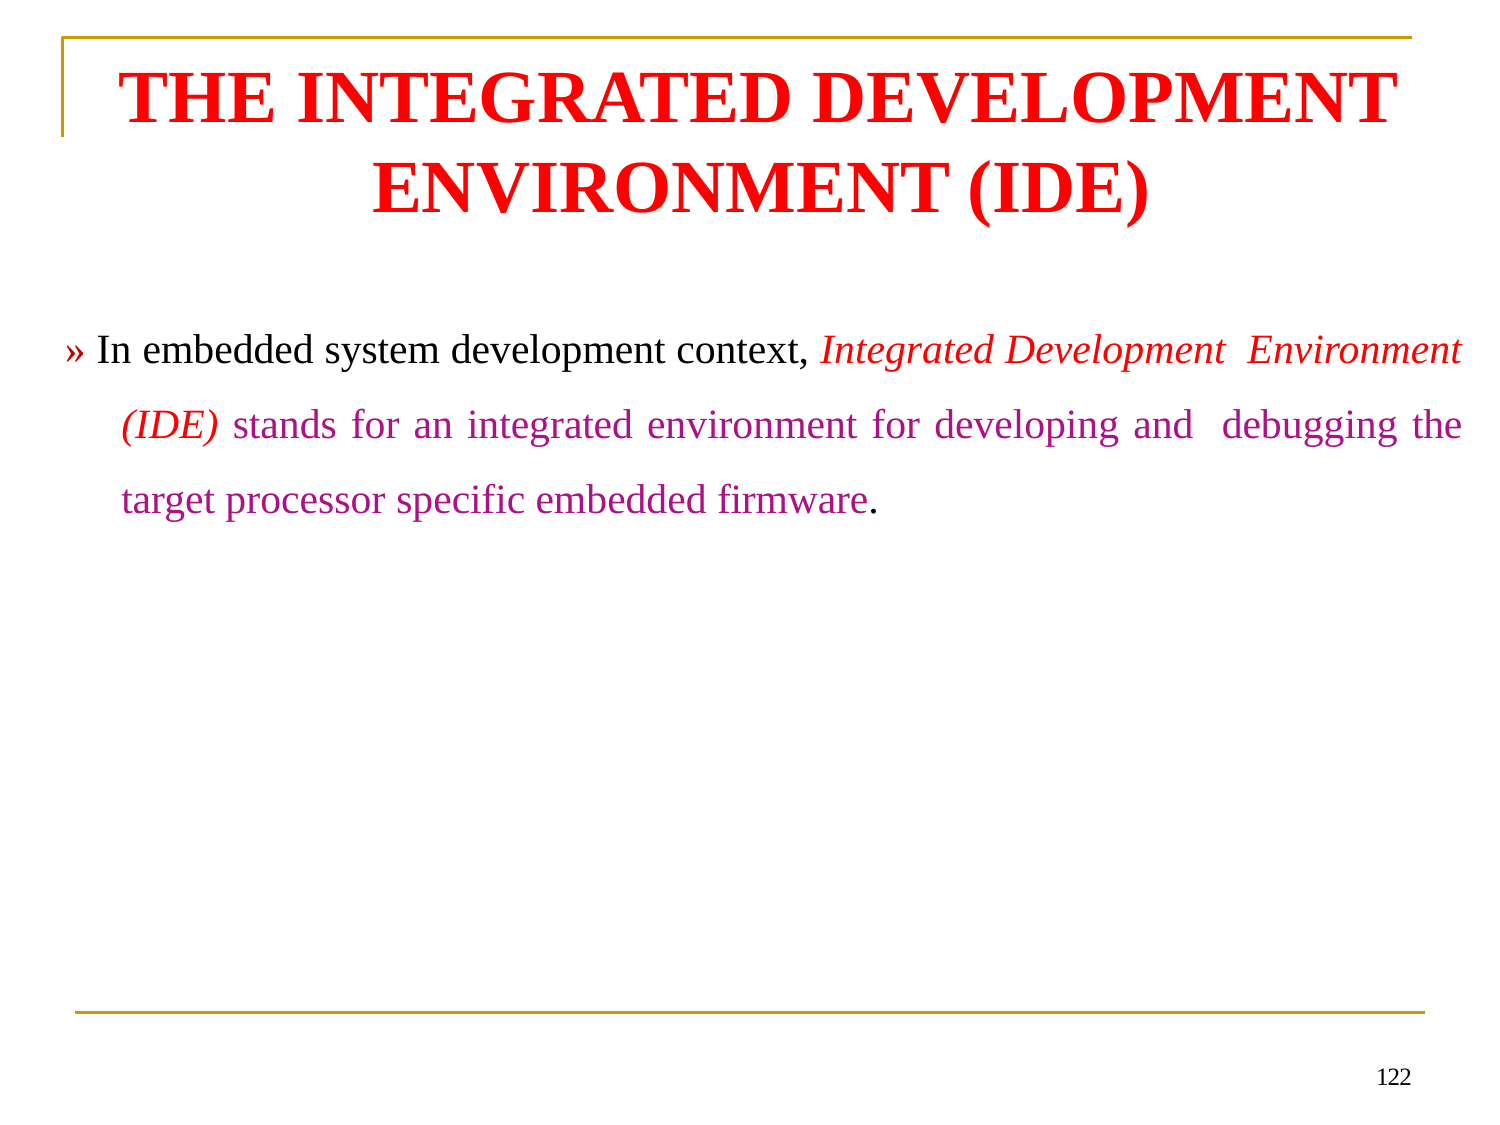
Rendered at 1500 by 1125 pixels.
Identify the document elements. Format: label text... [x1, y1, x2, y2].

title THE INTEGRATED DEVELOPMENT ENVIRONMENT (IDE) [62, 45, 1438, 236]
text_box 122 [1369, 1061, 1417, 1091]
text_box » In embedded system development context, Integrated Development Environment (IDE) stands for an integrated environment for developing and debugging the target processor specific embedded firmware. [62, 295, 1464, 523]
